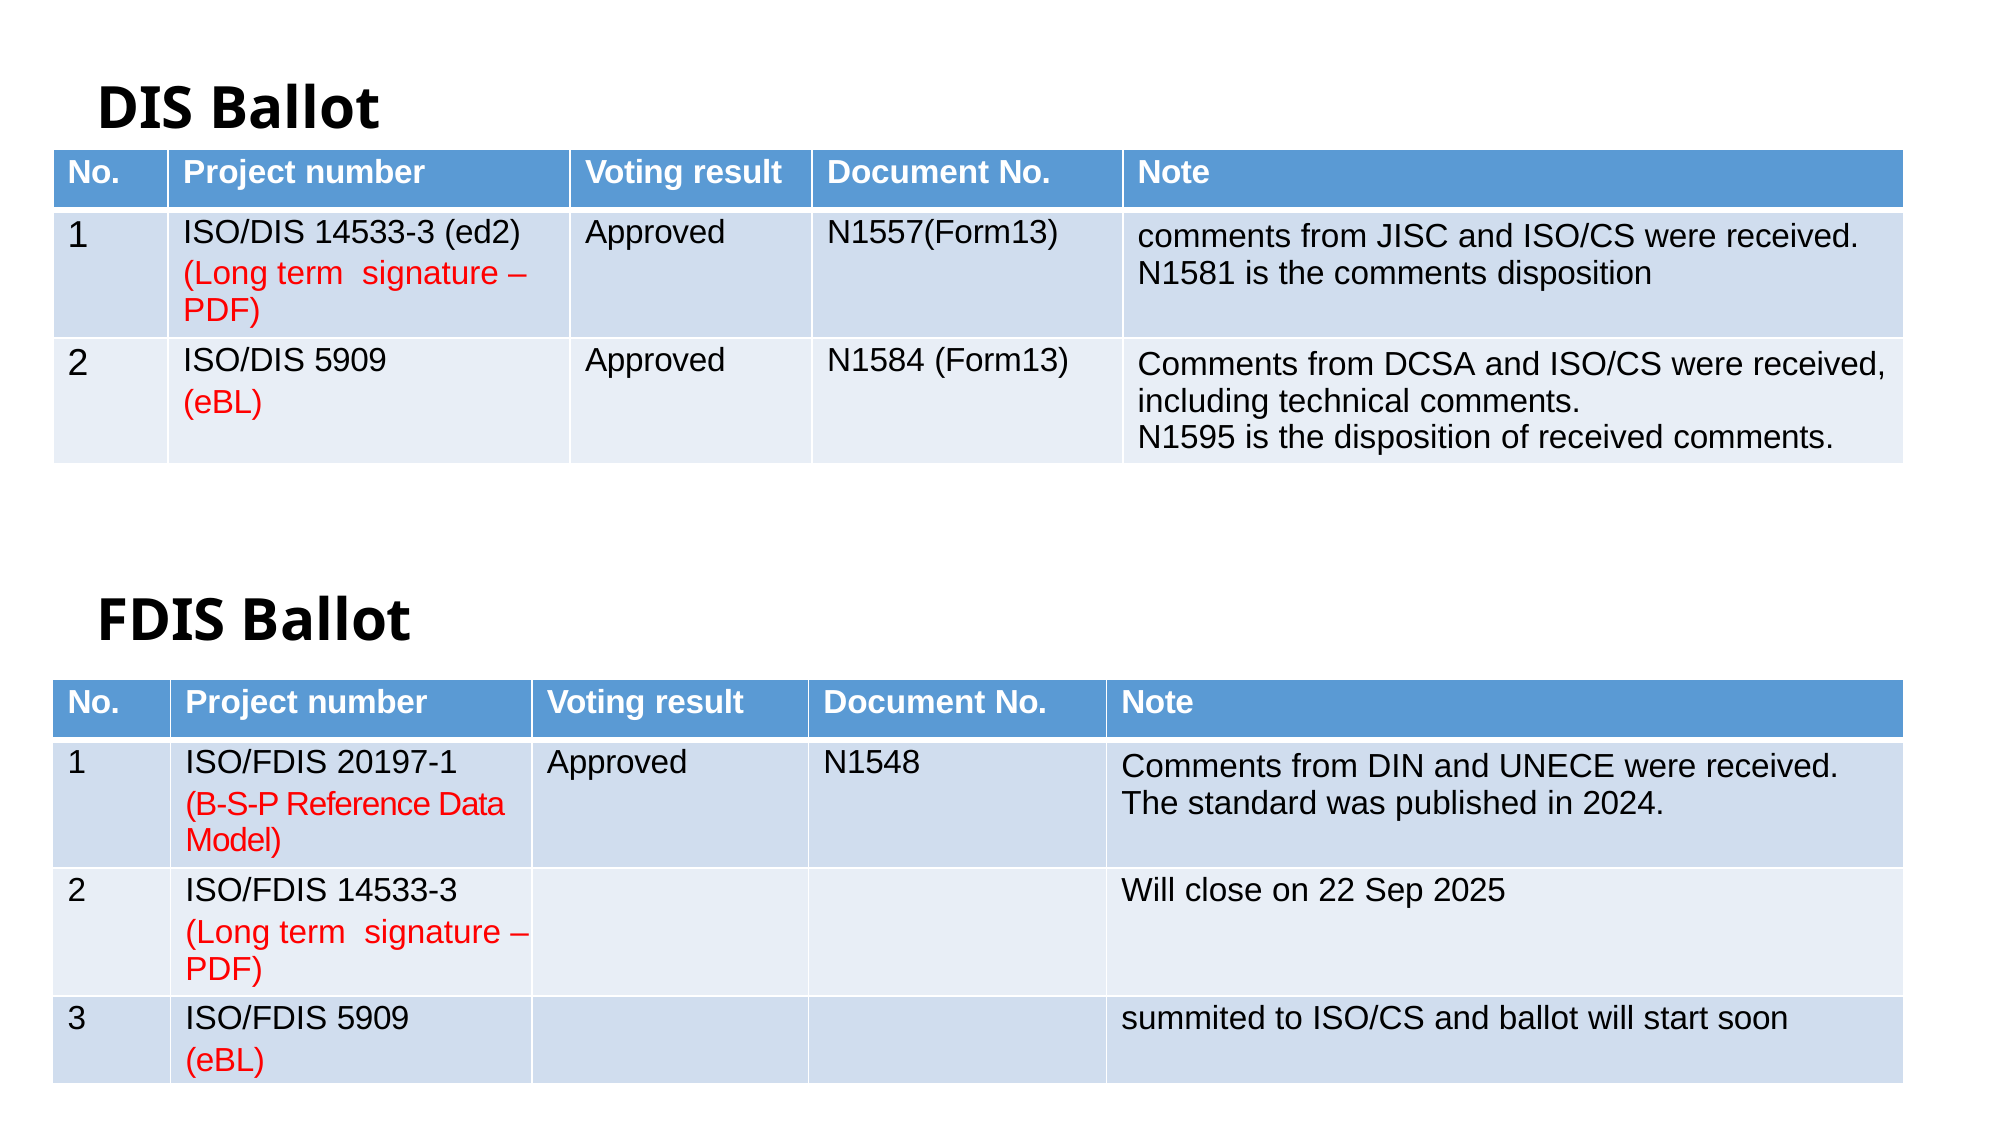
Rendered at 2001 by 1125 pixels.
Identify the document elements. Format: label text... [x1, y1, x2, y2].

table_cell ISO/FDIS 14533-3 (Long term signature – PDF) [171, 869, 531, 995]
table_cell [533, 869, 808, 995]
text_box DIS Ballot [81, 63, 535, 148]
table_header Note [1107, 680, 1903, 737]
table_cell ISO/FDIS 5909 (eBL) [171, 997, 531, 1083]
table_cell N1548 [809, 743, 1106, 867]
table_cell 2 [54, 339, 167, 463]
table_cell Comments from DIN and UNECE were received. The standard was published in 2024. [1107, 743, 1903, 867]
table_cell Approved [571, 339, 811, 463]
table_cell N1557(Form13) [813, 213, 1122, 337]
table_cell ISO/DIS 5909 (eBL) [169, 339, 569, 463]
table_cell Approved [571, 213, 811, 337]
table_cell comments from JISC and ISO/CS were received. N1581 is the comments disposition [1124, 213, 1903, 337]
table_header Voting result [571, 150, 811, 207]
table_cell 1 [54, 213, 167, 337]
table_header Voting result [533, 680, 808, 737]
table_cell [809, 869, 1106, 995]
table_cell Approved [533, 743, 808, 867]
table_header No. [54, 150, 167, 207]
table_header Note [1124, 150, 1903, 207]
table_header Project number [171, 680, 531, 737]
table_cell Comments from DCSA and ISO/CS were received, including technical comments. N1595 is the disposition of received comments. [1124, 339, 1903, 463]
table_cell Will close on 22 Sep 2025 [1107, 869, 1903, 995]
table_cell summited to ISO/CS and ballot will start soon [1107, 997, 1903, 1083]
text_box FDIS Ballot [81, 575, 535, 660]
table_cell ISO/DIS 14533-3 (ed2) (Long term signature – PDF) [169, 213, 569, 337]
table_cell 3 [53, 997, 170, 1083]
table_cell [533, 997, 808, 1083]
table_cell 1 [53, 743, 170, 867]
table_cell N1584 (Form13) [813, 339, 1122, 463]
table_header Document No. [813, 150, 1122, 207]
table_header Document No. [809, 680, 1106, 737]
table_header Project number [169, 150, 569, 207]
table_header No. [53, 680, 170, 737]
table_cell 2 [53, 869, 170, 995]
table_cell ISO/FDIS 20197-1 (B-S-P Reference Data Model) [171, 743, 531, 867]
table_cell [809, 997, 1106, 1083]
